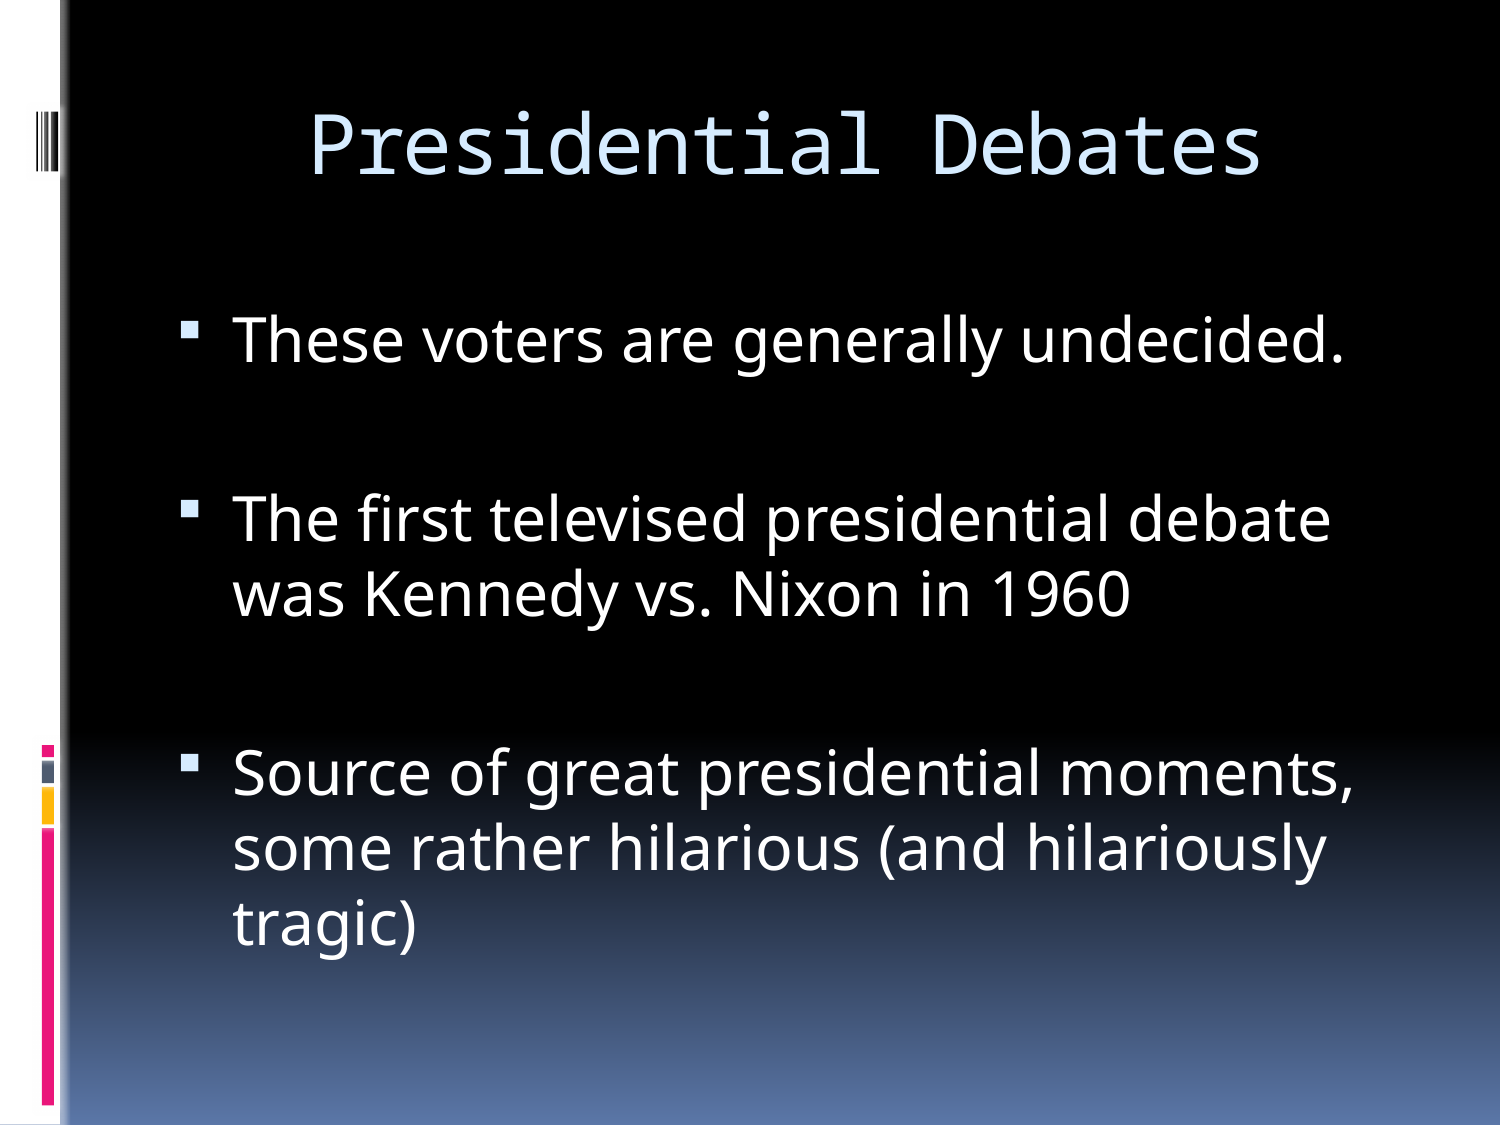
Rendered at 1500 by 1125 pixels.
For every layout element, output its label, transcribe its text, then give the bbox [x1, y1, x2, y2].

title Presidential Debates [150, 83, 1425, 234]
list These voters are generally undecided. The first televised presidential debate was Kennedy vs. Nixon in 1960 Source of great presidential moments, some rather hilarious (and hilariously tragic) [150, 292, 1425, 1043]
